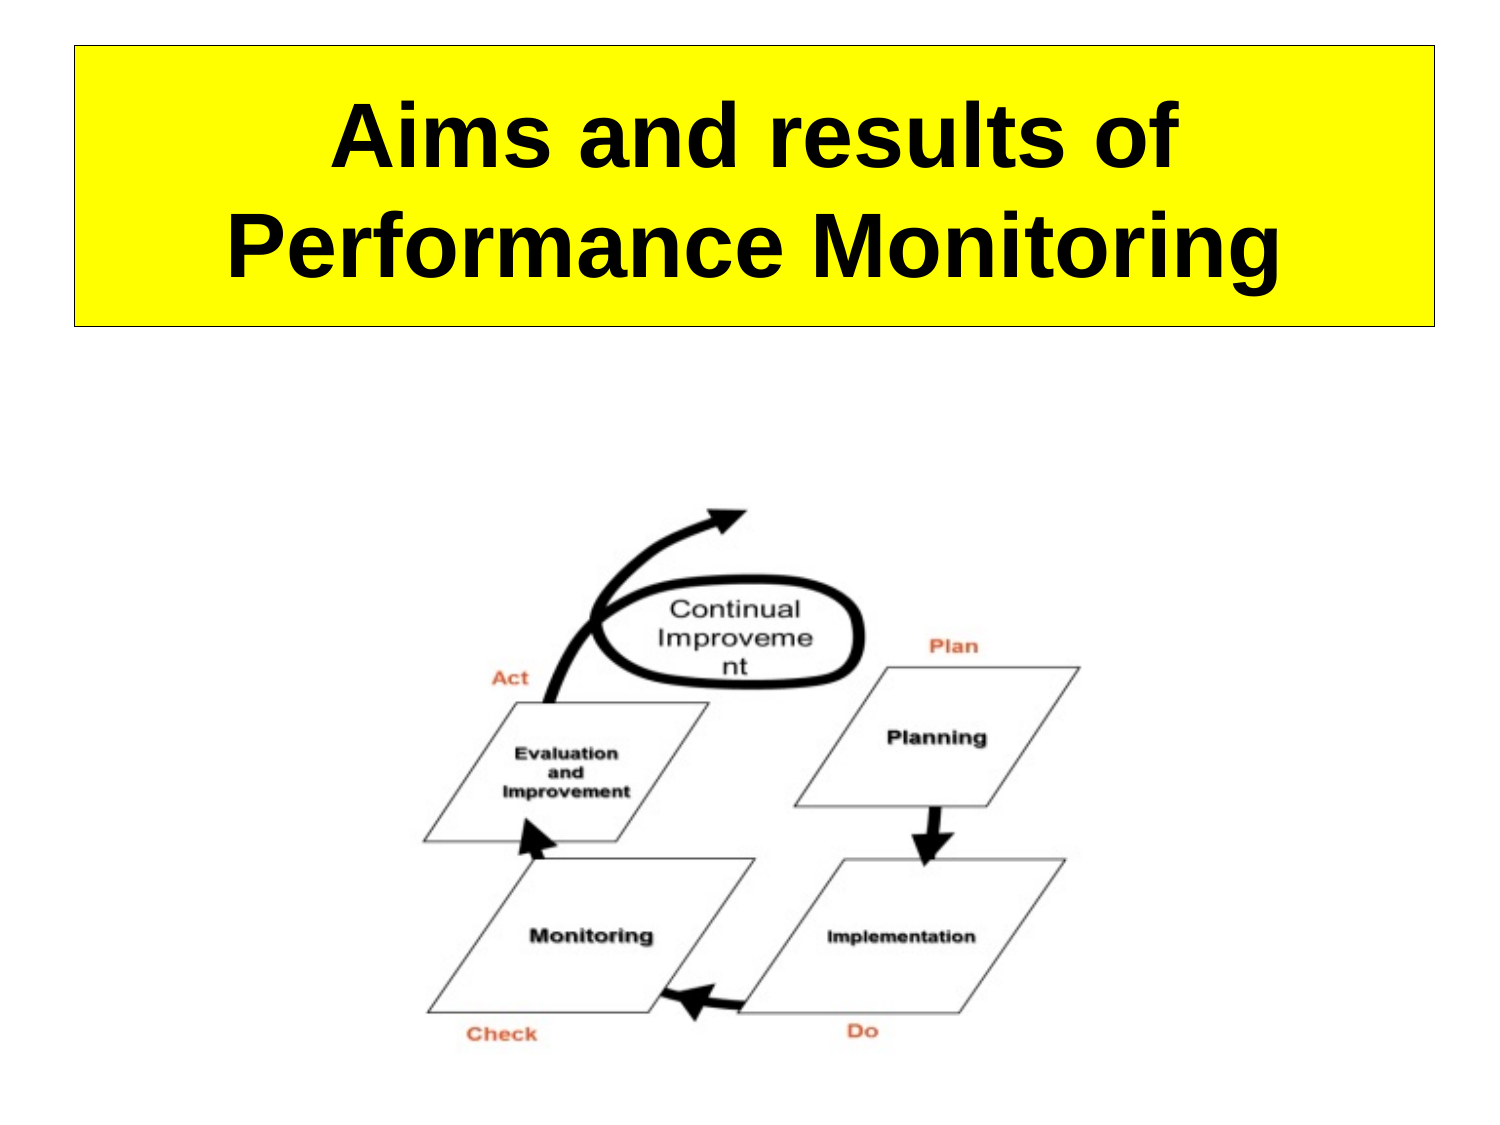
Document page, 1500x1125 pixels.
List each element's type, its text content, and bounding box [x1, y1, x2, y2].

text_box Aims and results of Performance Monitoring [74, 45, 1435, 327]
picture [395, 503, 1105, 1055]
